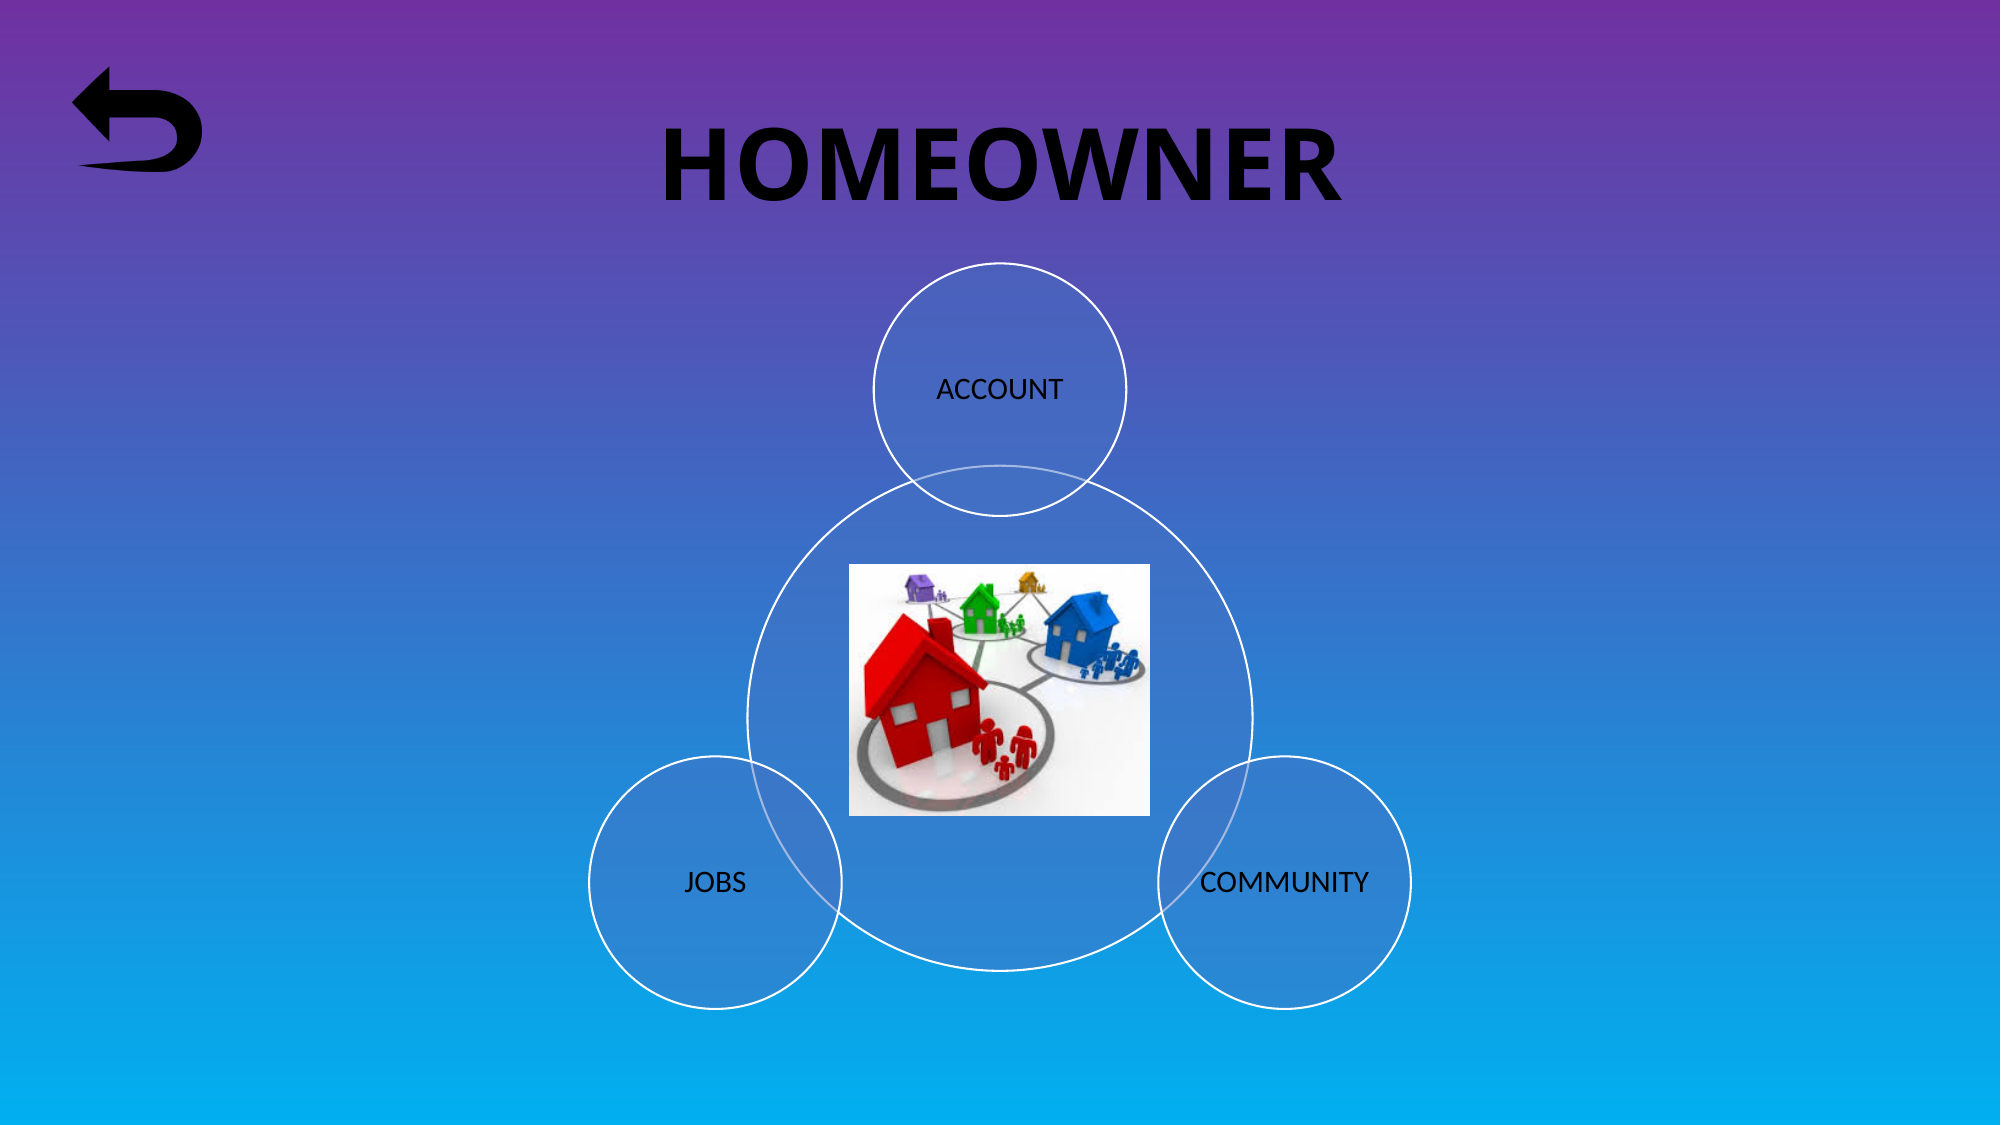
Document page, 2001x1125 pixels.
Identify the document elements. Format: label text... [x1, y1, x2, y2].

picture [62, 44, 213, 195]
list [137, 224, 1863, 1048]
picture [849, 564, 1151, 816]
title HOMEOWNER [137, 59, 1863, 224]
